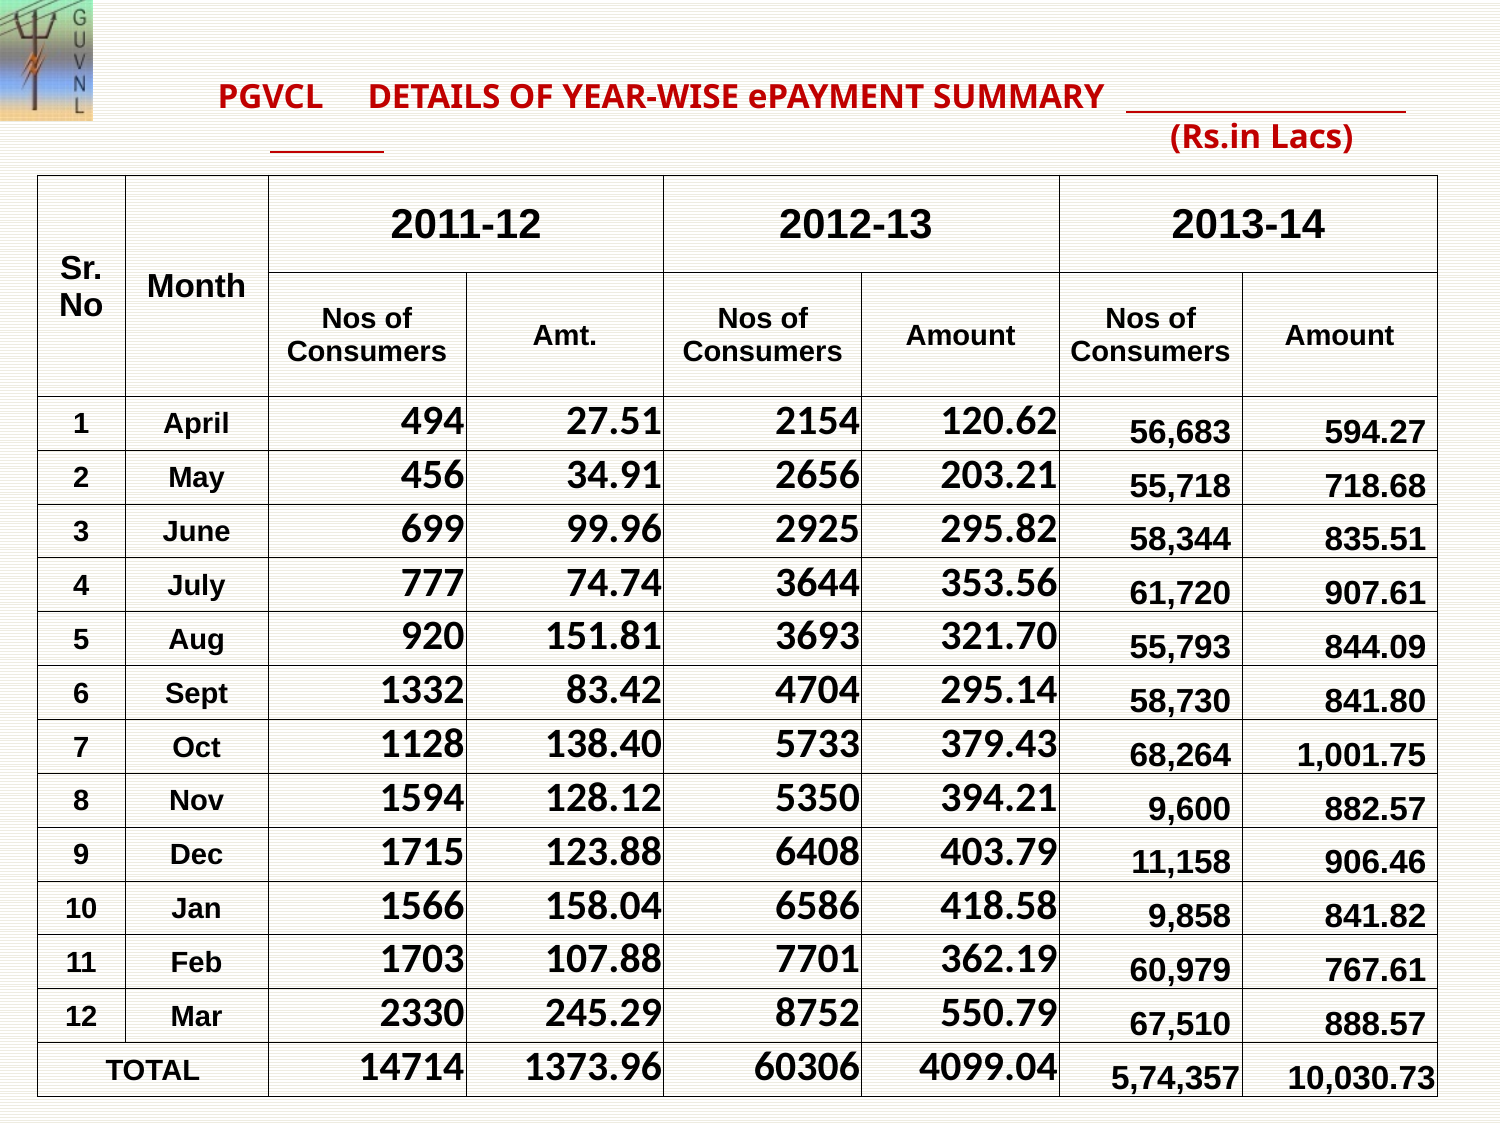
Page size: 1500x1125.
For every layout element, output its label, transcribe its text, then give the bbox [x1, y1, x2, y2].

table_cell 2154 [664, 397, 861, 450]
table_cell 27.51 [467, 397, 663, 450]
table_cell 5 [38, 612, 125, 665]
table_cell 68,264 [1060, 720, 1242, 773]
table_cell 56,683 [1060, 397, 1242, 450]
table_cell 10,030.73 [1243, 1043, 1437, 1096]
table_cell 1703 [269, 935, 466, 988]
table_cell Feb [126, 935, 268, 988]
table_cell 138.40 [467, 720, 663, 773]
table_header 2013-14 [1060, 176, 1437, 272]
table_cell 55,793 [1060, 612, 1242, 665]
table_header 2012-13 [664, 176, 1059, 272]
table_cell 844.09 [1243, 612, 1437, 665]
table_cell 7 [38, 720, 125, 773]
table_cell 12 [38, 989, 125, 1042]
table_cell 8 [38, 774, 125, 827]
table_cell 1373.96 [467, 1043, 663, 1096]
table_cell 6 [38, 666, 125, 719]
table_cell June [126, 505, 268, 557]
table_cell 321.70 [862, 612, 1059, 665]
table_cell 2925 [664, 505, 861, 557]
table_cell 920 [269, 612, 466, 665]
table_cell 403.79 [862, 828, 1059, 881]
table_cell 61,720 [1060, 558, 1242, 611]
table_cell 7701 [664, 935, 861, 988]
table_cell 123.88 [467, 828, 663, 881]
table_cell 1332 [269, 666, 466, 719]
table_cell 9,858 [1060, 882, 1242, 934]
table_cell 99.96 [467, 505, 663, 557]
table_cell 2656 [664, 451, 861, 504]
table_cell 888.57 [1243, 989, 1437, 1042]
table_cell 699 [269, 505, 466, 557]
table_cell 6586 [664, 882, 861, 934]
table_cell 907.61 [1243, 558, 1437, 611]
table_cell May [126, 451, 268, 504]
table_cell 550.79 [862, 989, 1059, 1042]
table_cell Nos of Consumers [664, 273, 861, 396]
table_cell 34.91 [467, 451, 663, 504]
table_cell 594.27 [1243, 397, 1437, 450]
table_cell 777 [269, 558, 466, 611]
table_cell 1,001.75 [1243, 720, 1437, 773]
table_cell Mar [126, 989, 268, 1042]
table_cell 11,158 [1060, 828, 1242, 881]
table_cell Nov [126, 774, 268, 827]
table_cell 1715 [269, 828, 466, 881]
table_cell 5,74,357 [1060, 1043, 1242, 1096]
title PGVCL DETAILS OF YEAR-WISE ePAYMENT SUMMARY (Rs.in Lacs) [198, 24, 1426, 163]
table_cell 8752 [664, 989, 861, 1042]
table_cell 3693 [664, 612, 861, 665]
table_cell 2 [38, 451, 125, 504]
table_cell 4704 [664, 666, 861, 719]
table_cell Jan [126, 882, 268, 934]
table_cell 456 [269, 451, 466, 504]
table_cell 58,730 [1060, 666, 1242, 719]
table_cell April [126, 397, 268, 450]
table_cell 10 [38, 882, 125, 934]
table_cell 67,510 [1060, 989, 1242, 1042]
table_cell Sept [126, 666, 268, 719]
table_cell 295.82 [862, 505, 1059, 557]
table_cell 379.43 [862, 720, 1059, 773]
table_cell 767.61 [1243, 935, 1437, 988]
table_cell 151.81 [467, 612, 663, 665]
table_cell 203.21 [862, 451, 1059, 504]
table_cell 362.19 [862, 935, 1059, 988]
table_cell 1128 [269, 720, 466, 773]
table_cell 4 [38, 558, 125, 611]
table_header Month [126, 176, 268, 396]
table_cell 3 [38, 505, 125, 557]
table_cell 906.46 [1243, 828, 1437, 881]
table_cell 1 [38, 397, 125, 450]
table_cell Amount [1243, 273, 1437, 396]
table_cell Dec [126, 828, 268, 881]
table_cell 5733 [664, 720, 861, 773]
table_header 2011-12 [269, 176, 663, 272]
table_cell 11 [38, 935, 125, 988]
table_cell 55,718 [1060, 451, 1242, 504]
table_cell Aug [126, 612, 268, 665]
table_cell 718.68 [1243, 451, 1437, 504]
table_cell Nos of Consumers [1060, 273, 1242, 396]
table_cell 60,979 [1060, 935, 1242, 988]
table_cell 3644 [664, 558, 861, 611]
table_cell 58,344 [1060, 505, 1242, 557]
table_cell Nos of Consumers [269, 273, 466, 396]
table_cell Amount [862, 273, 1059, 396]
table_cell 1594 [269, 774, 466, 827]
table_cell 394.21 [862, 774, 1059, 827]
table_cell Amt. [467, 273, 663, 396]
table_cell 4099.04 [862, 1043, 1059, 1096]
table_cell 245.29 [467, 989, 663, 1042]
table_cell 841.80 [1243, 666, 1437, 719]
table_cell 83.42 [467, 666, 663, 719]
table_cell 9 [38, 828, 125, 881]
table_cell 128.12 [467, 774, 663, 827]
table_cell 9,600 [1060, 774, 1242, 827]
table_cell TOTAL [38, 1043, 268, 1096]
table_cell 14714 [269, 1043, 466, 1096]
table_cell 835.51 [1243, 505, 1437, 557]
table_cell 158.04 [467, 882, 663, 934]
table_cell 295.14 [862, 666, 1059, 719]
table_cell 60306 [664, 1043, 861, 1096]
table_cell 120.62 [862, 397, 1059, 450]
table_cell 5350 [664, 774, 861, 827]
table_cell 841.82 [1243, 882, 1437, 934]
table_cell 1566 [269, 882, 466, 934]
table_cell Oct [126, 720, 268, 773]
table_cell July [126, 558, 268, 611]
table_cell 418.58 [862, 882, 1059, 934]
table_cell 74.74 [467, 558, 663, 611]
table_cell 6408 [664, 828, 861, 881]
table_cell 882.57 [1243, 774, 1437, 827]
table_cell 353.56 [862, 558, 1059, 611]
table_cell 107.88 [467, 935, 663, 988]
table_cell 2330 [269, 989, 466, 1042]
table_header Sr. No [38, 176, 125, 396]
table_cell 494 [269, 397, 466, 450]
picture [0, 0, 93, 121]
